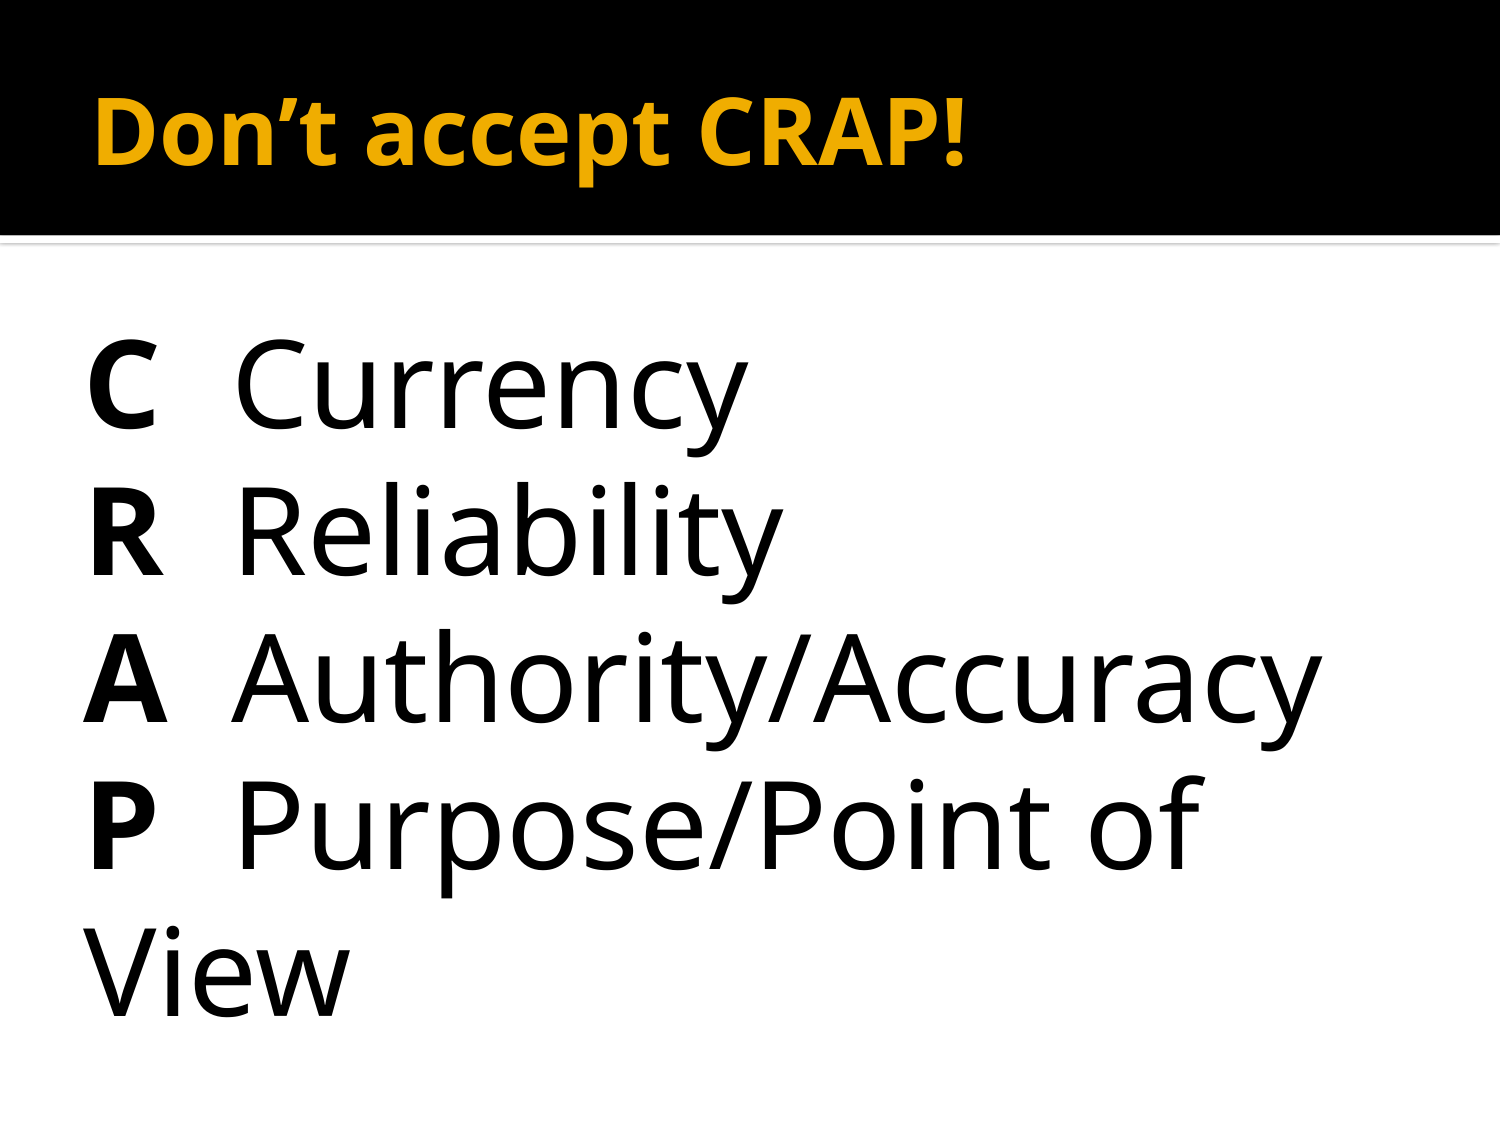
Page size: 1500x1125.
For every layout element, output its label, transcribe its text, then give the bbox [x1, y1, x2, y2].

list C Currency R Reliability A Authority/Accuracy P Purpose/Point of View [75, 291, 1425, 1050]
title Don’t accept CRAP! [75, 25, 1425, 231]
